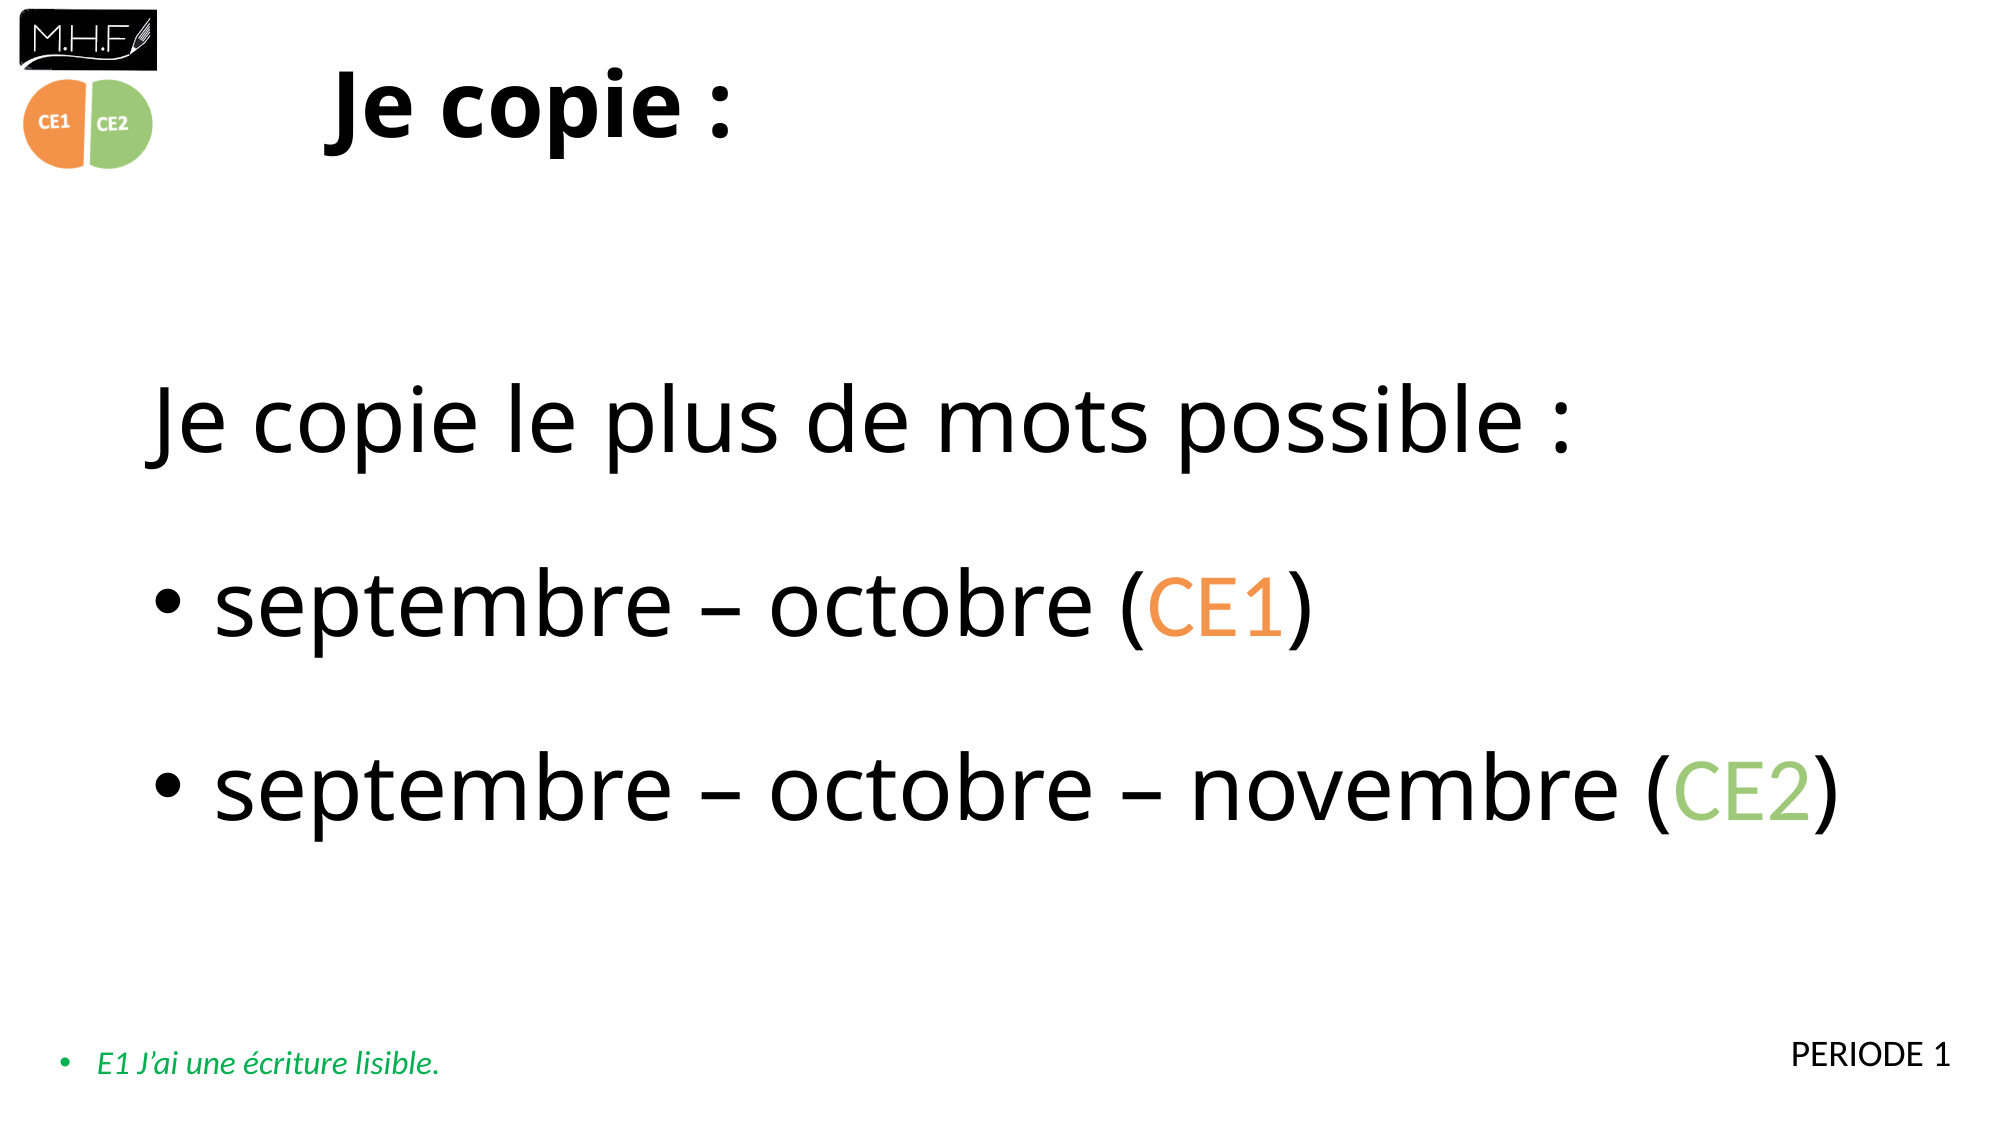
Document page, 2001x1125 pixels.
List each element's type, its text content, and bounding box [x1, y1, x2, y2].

list Je copie le plus de mots possible : septembre – octobre (CE1) septembre – octobre – novembre (CE2) [137, 299, 1863, 1014]
text_box E1 J’ai une écriture lisible. [44, 1038, 1346, 1092]
title Je copie : [316, 0, 1863, 218]
text_box PERIODE 1 [1362, 1021, 1967, 1082]
picture [1, 7, 177, 207]
